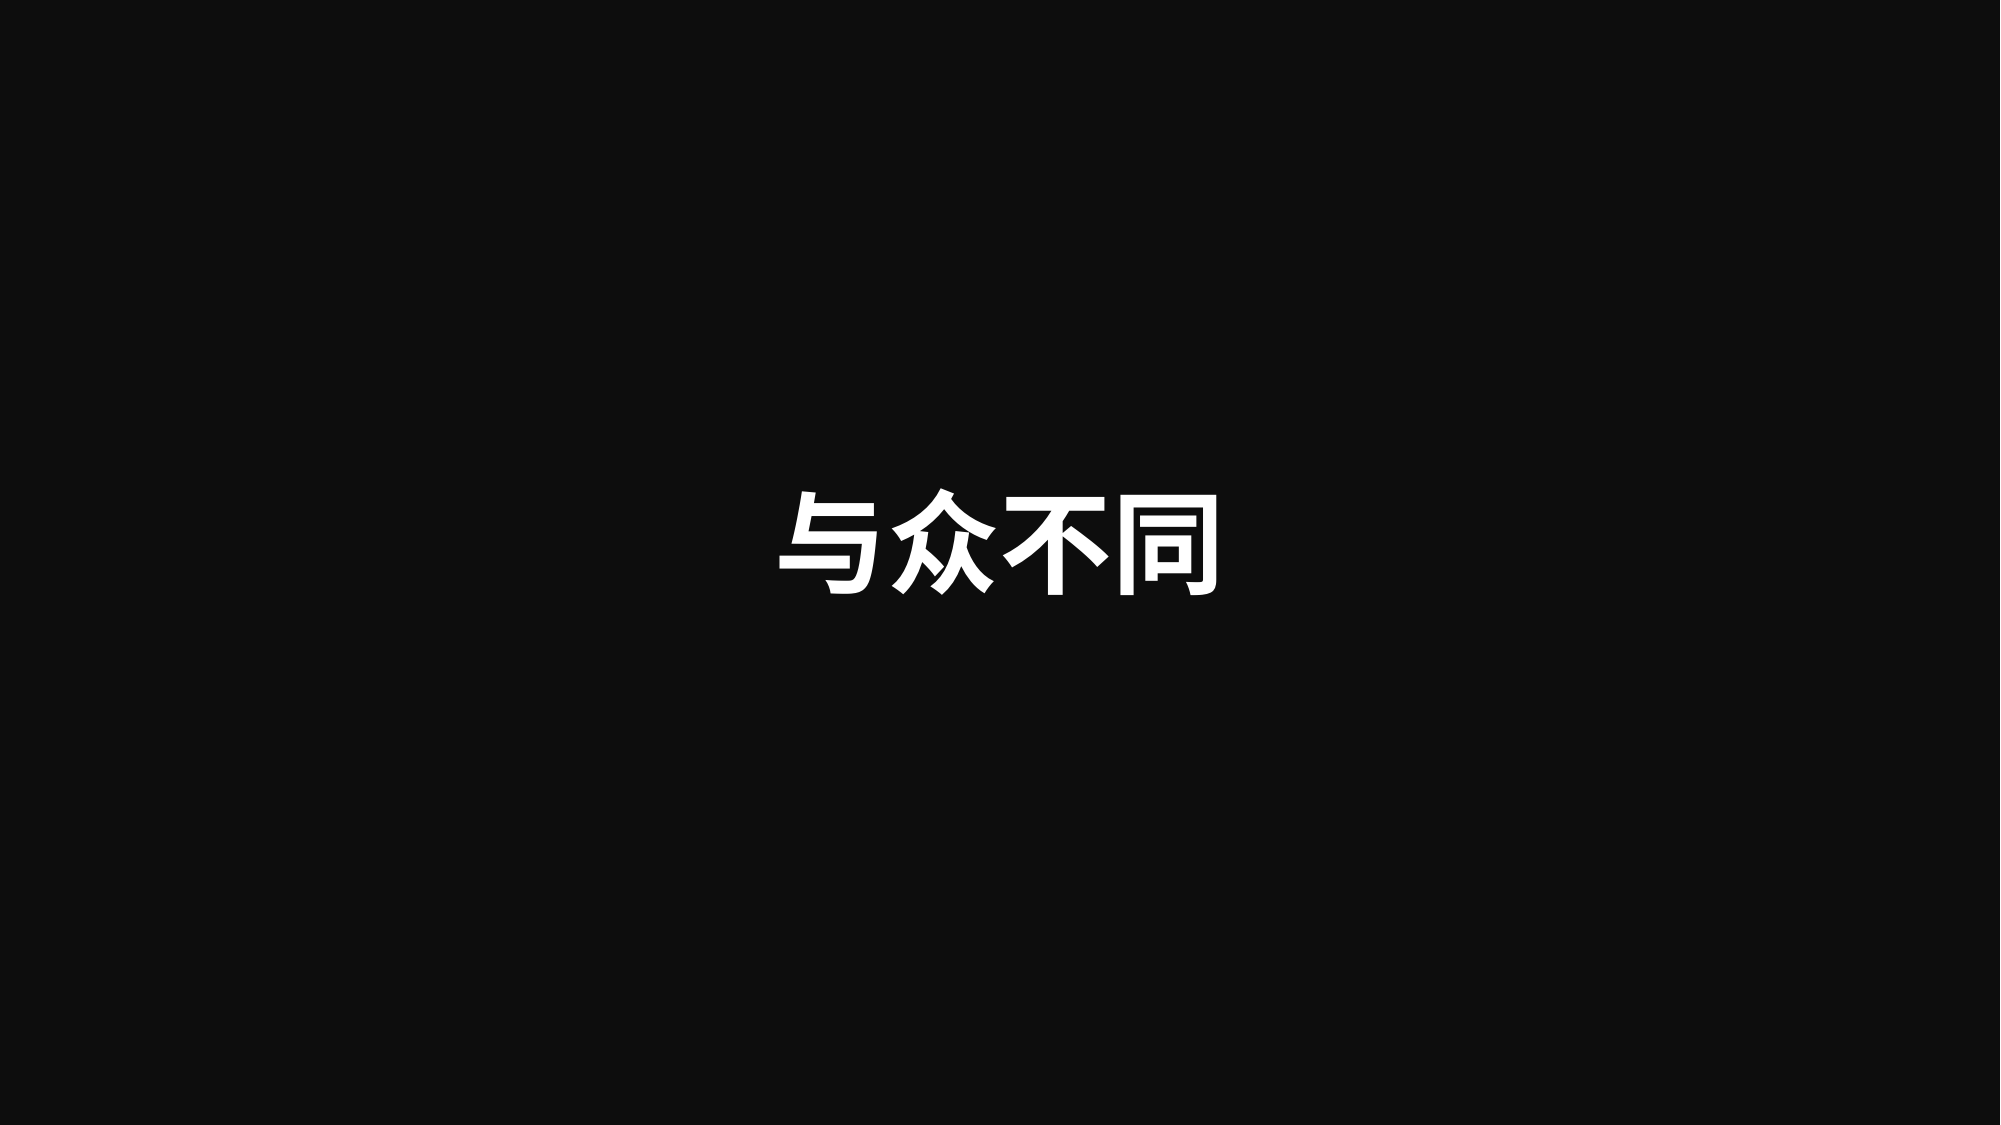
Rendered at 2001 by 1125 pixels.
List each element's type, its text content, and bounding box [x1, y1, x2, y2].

text_box 与众不同 [760, 465, 1240, 616]
